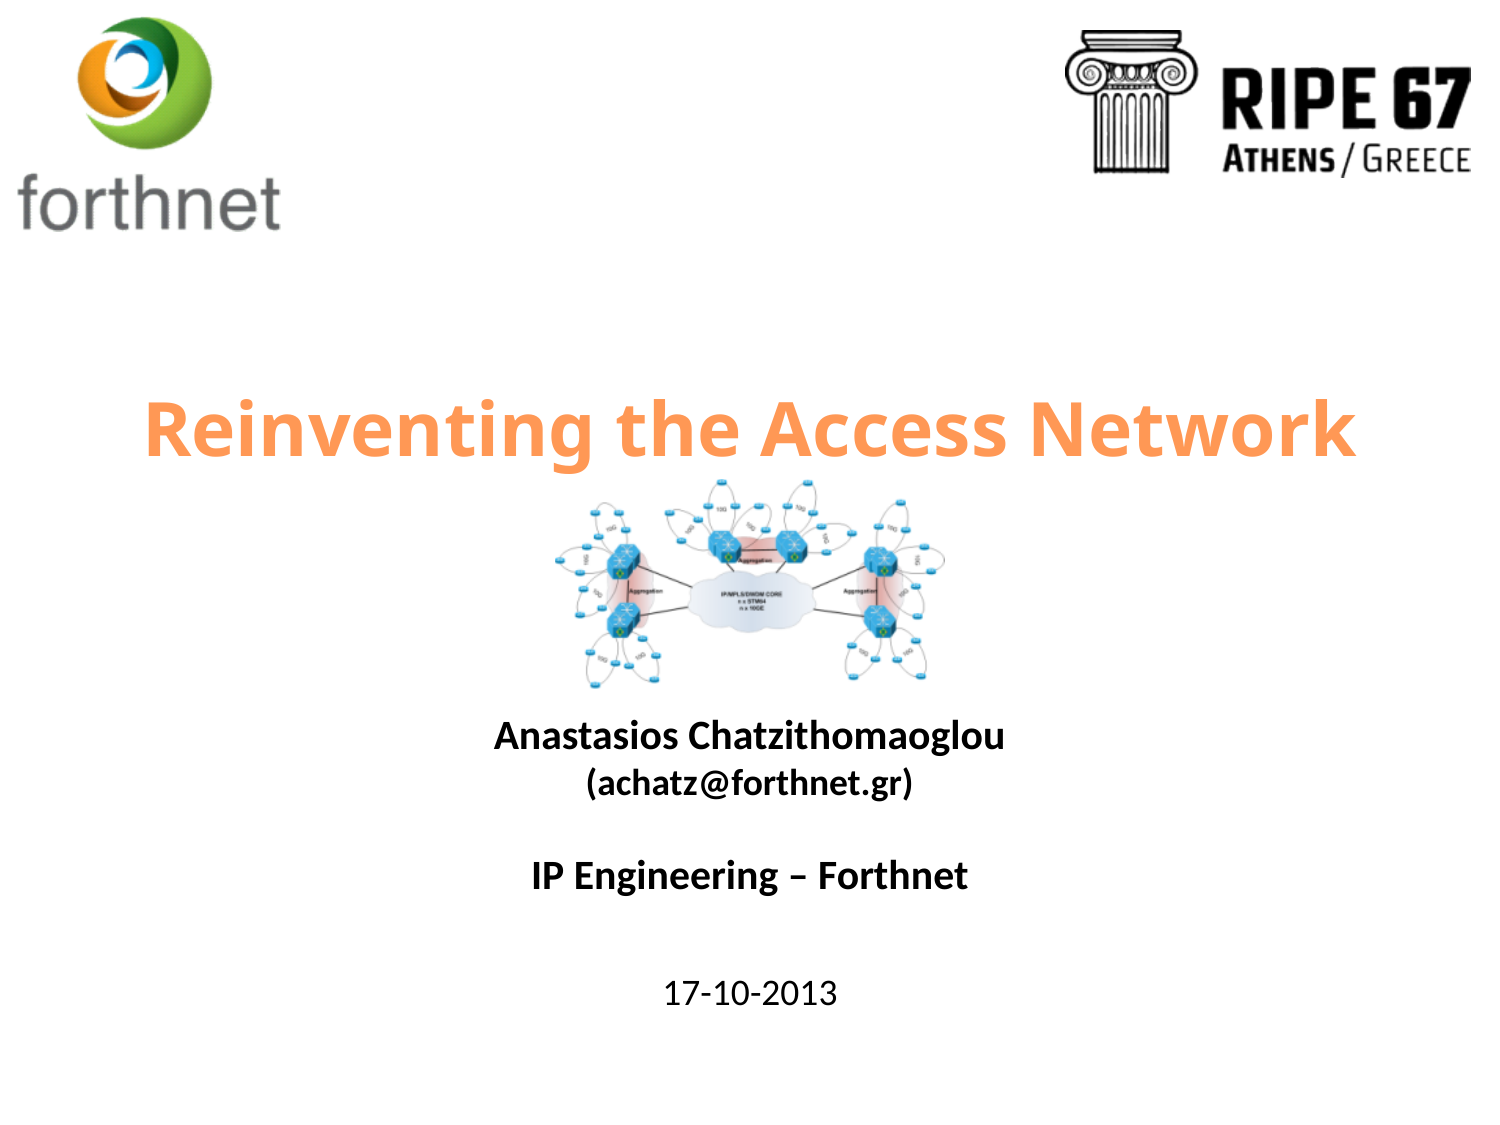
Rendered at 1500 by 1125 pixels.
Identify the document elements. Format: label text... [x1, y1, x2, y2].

picture [17, 15, 281, 232]
picture [555, 479, 945, 689]
text_box Reinventing the Access Network [23, 373, 1477, 479]
text_box Anastasios Chatzithomaoglou (achatz@forthnet.gr) IP Engineering – Forthnet 17-10-2013 [94, 700, 1406, 1020]
picture [1065, 30, 1471, 179]
